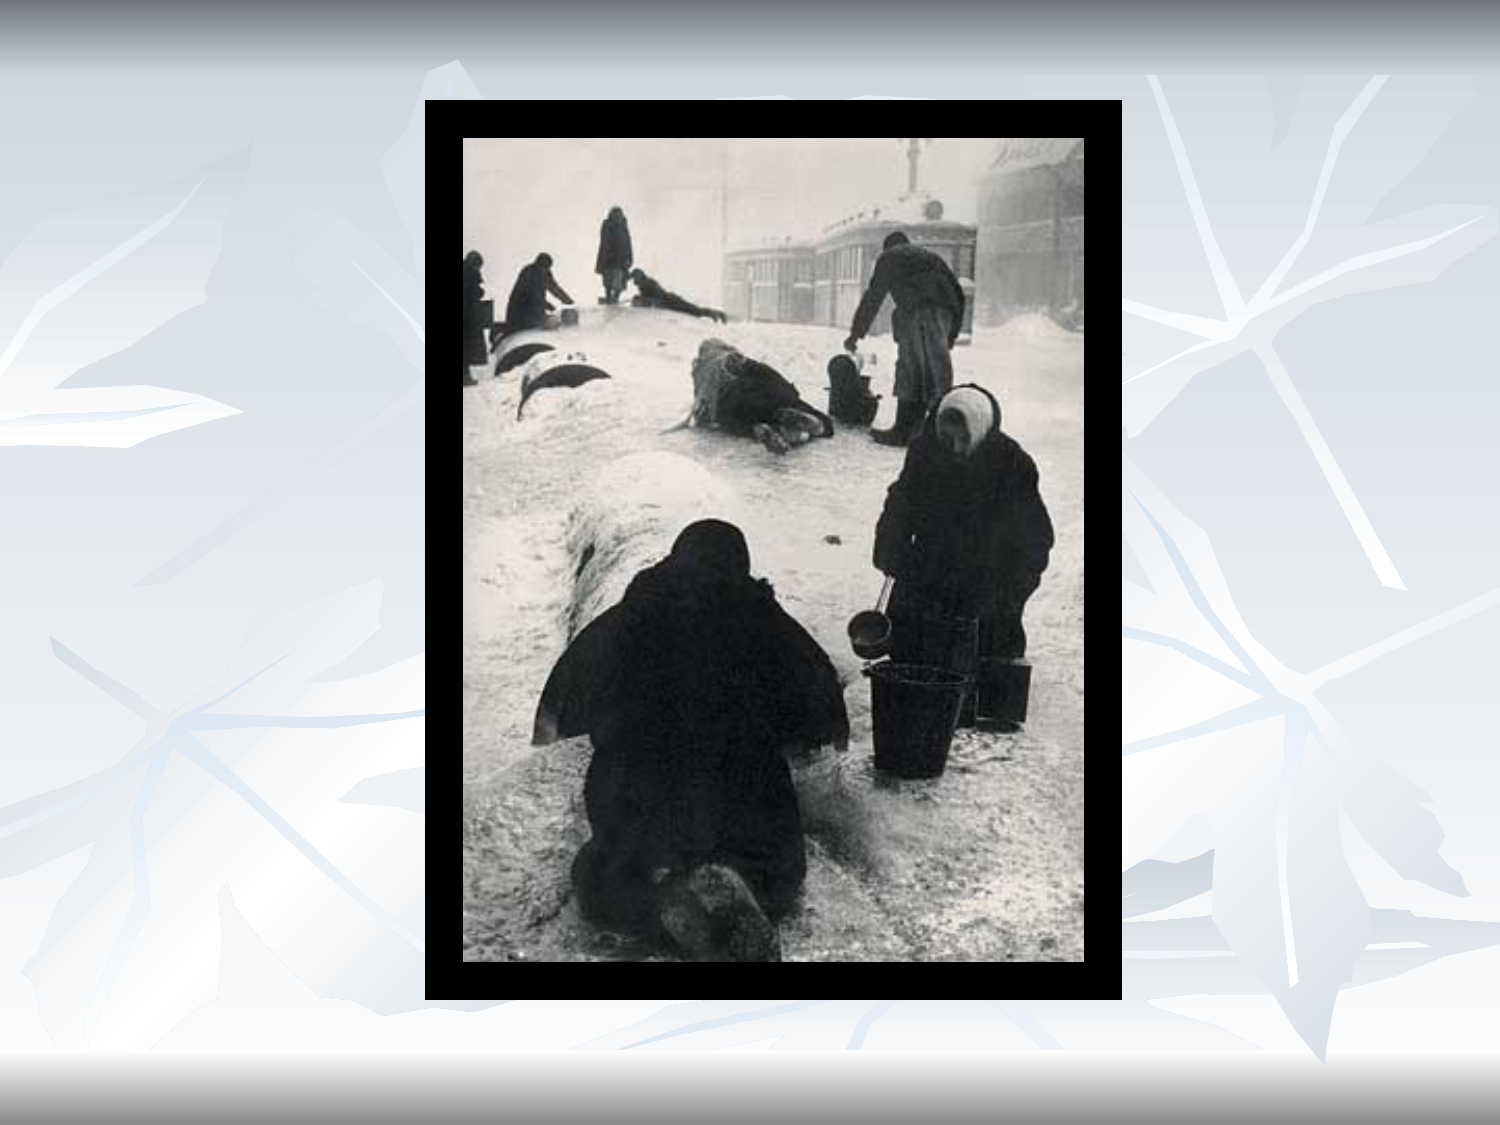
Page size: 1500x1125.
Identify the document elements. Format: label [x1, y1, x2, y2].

picture [462, 137, 1085, 963]
